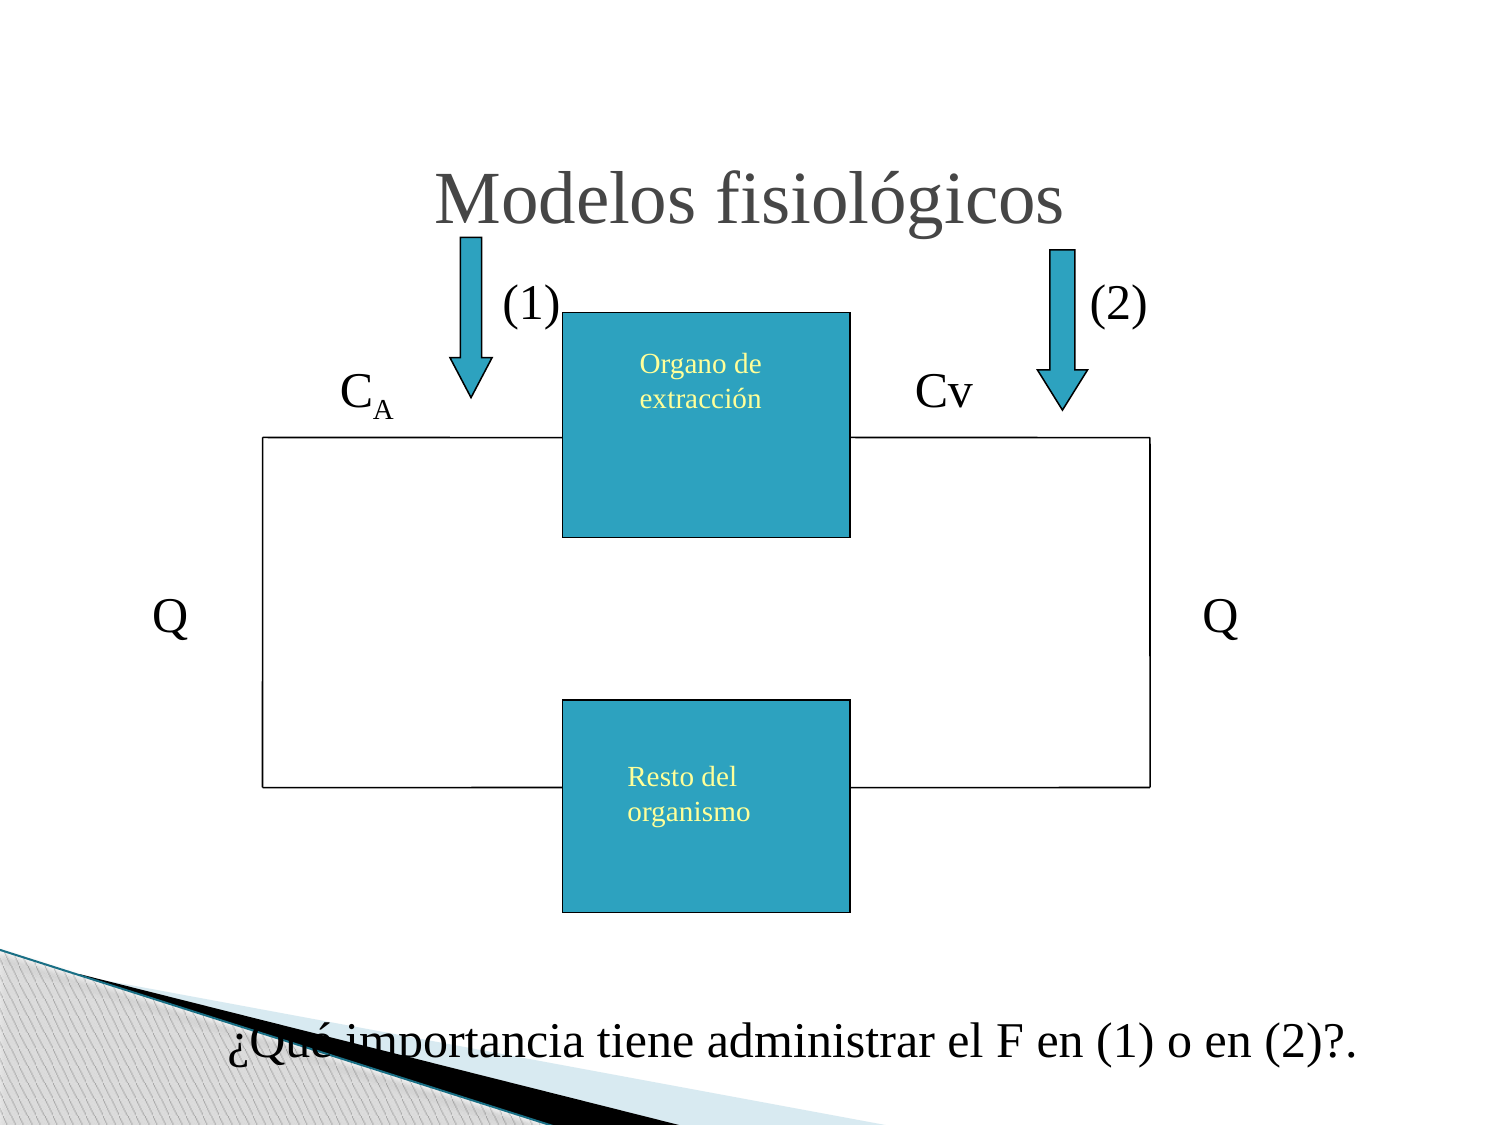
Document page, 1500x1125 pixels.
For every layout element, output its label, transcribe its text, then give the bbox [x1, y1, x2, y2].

text_box Modelos fisiológicos [112, 99, 1388, 288]
text_box [1037, 249, 1088, 411]
text_box Q [137, 574, 225, 650]
text_box [449, 237, 493, 398]
text_box [562, 312, 850, 538]
text_box (2) [1074, 262, 1225, 338]
text_box CA [324, 349, 450, 433]
text_box (1) [487, 262, 600, 338]
text_box [562, 699, 850, 913]
text_box Organo de extracción [624, 337, 788, 423]
text_box Q [1187, 574, 1363, 650]
text_box Resto del organismo [612, 749, 775, 835]
text_box Cv [899, 349, 1038, 425]
text_box ¿Qué importancia tiene administrar el F en (1) o en (2)?. [212, 999, 1388, 1075]
